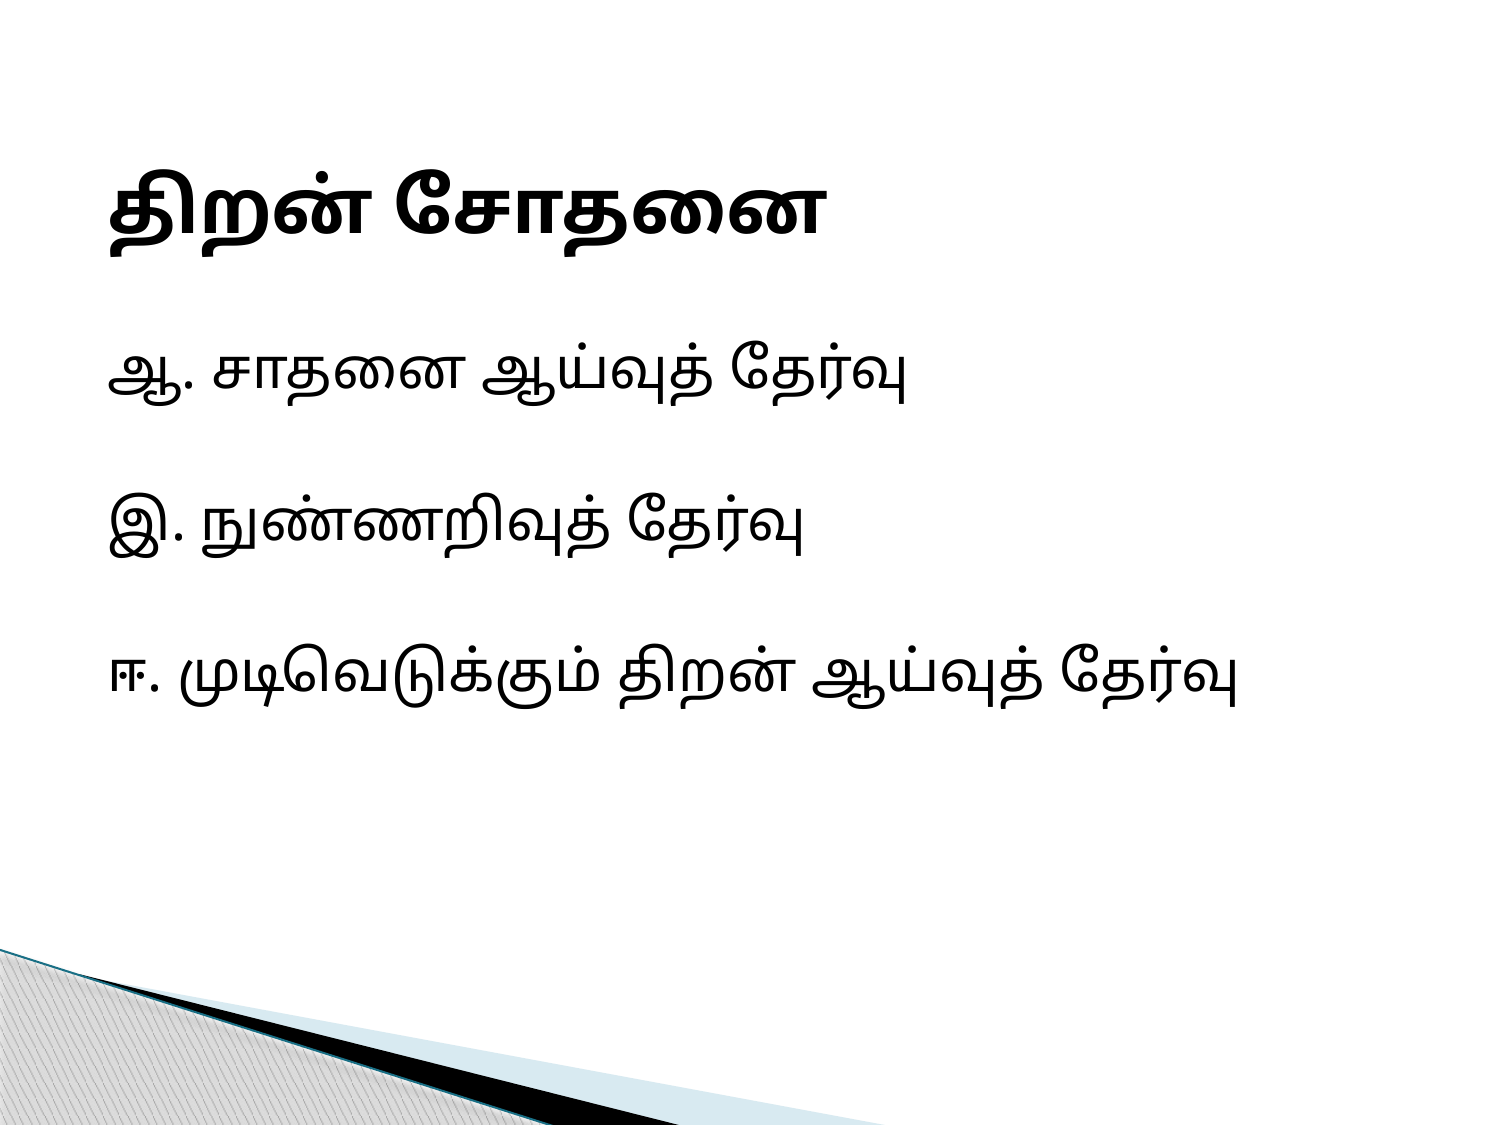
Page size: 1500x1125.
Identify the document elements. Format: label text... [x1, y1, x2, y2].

list திறன் சோதனை ஆ. சாதனை ஆய்வுத் தேர்வு இ. நுண்ணறிவுத் தேர்வு ஈ. முடிவெடுக்கும் திறன் ஆய்வுத் தேர்வு [75, 75, 1425, 986]
